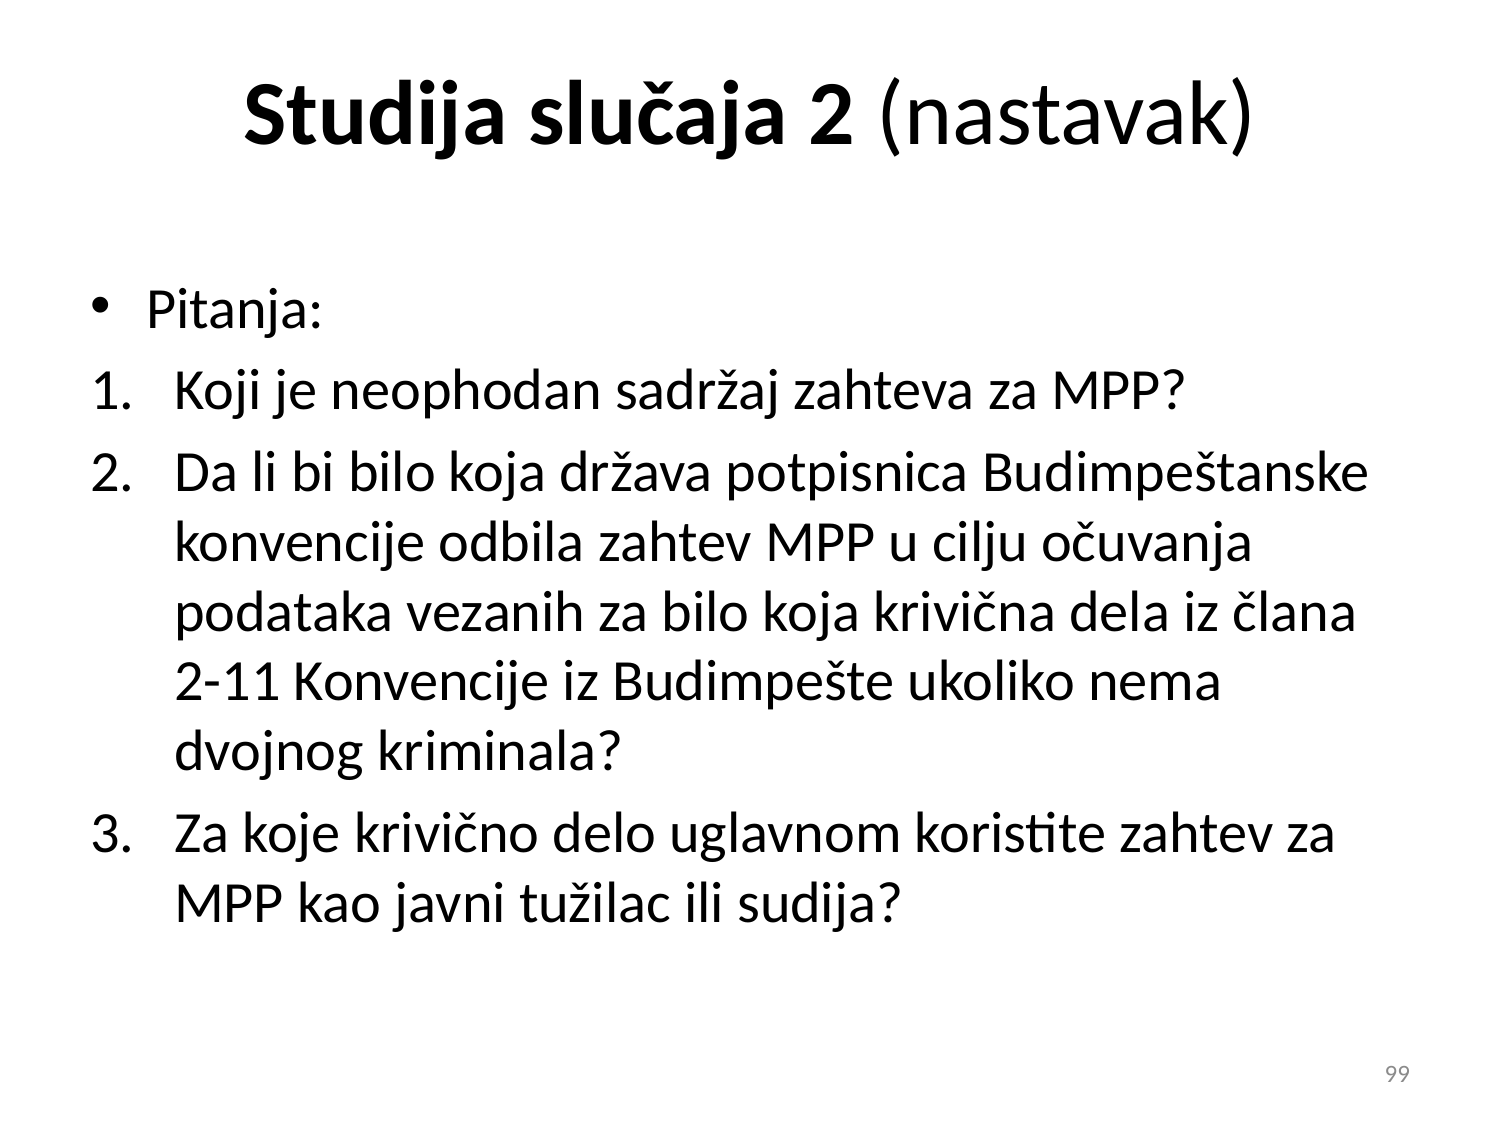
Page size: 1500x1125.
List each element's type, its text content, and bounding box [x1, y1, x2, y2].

slide_number 99 [1074, 1042, 1425, 1103]
list Pitanja: Koji je neophodan sadržaj zahteva za MPP? Da li bi bilo koja država potpisnica Budimpeštanske konvencije odbila zahtev MPP u cilju očuvanja podataka vezanih za bilo koja krivična dela iz člana 2-11 Konvencije iz Budimpešte ukoliko nema dvojnog kriminala? Za koje krivično delo uglavnom koristite zahtev za MPP kao javni tužilac ili sudija? [75, 262, 1425, 1005]
title Studija slučaja 2 (nastavak) [75, 45, 1425, 187]
